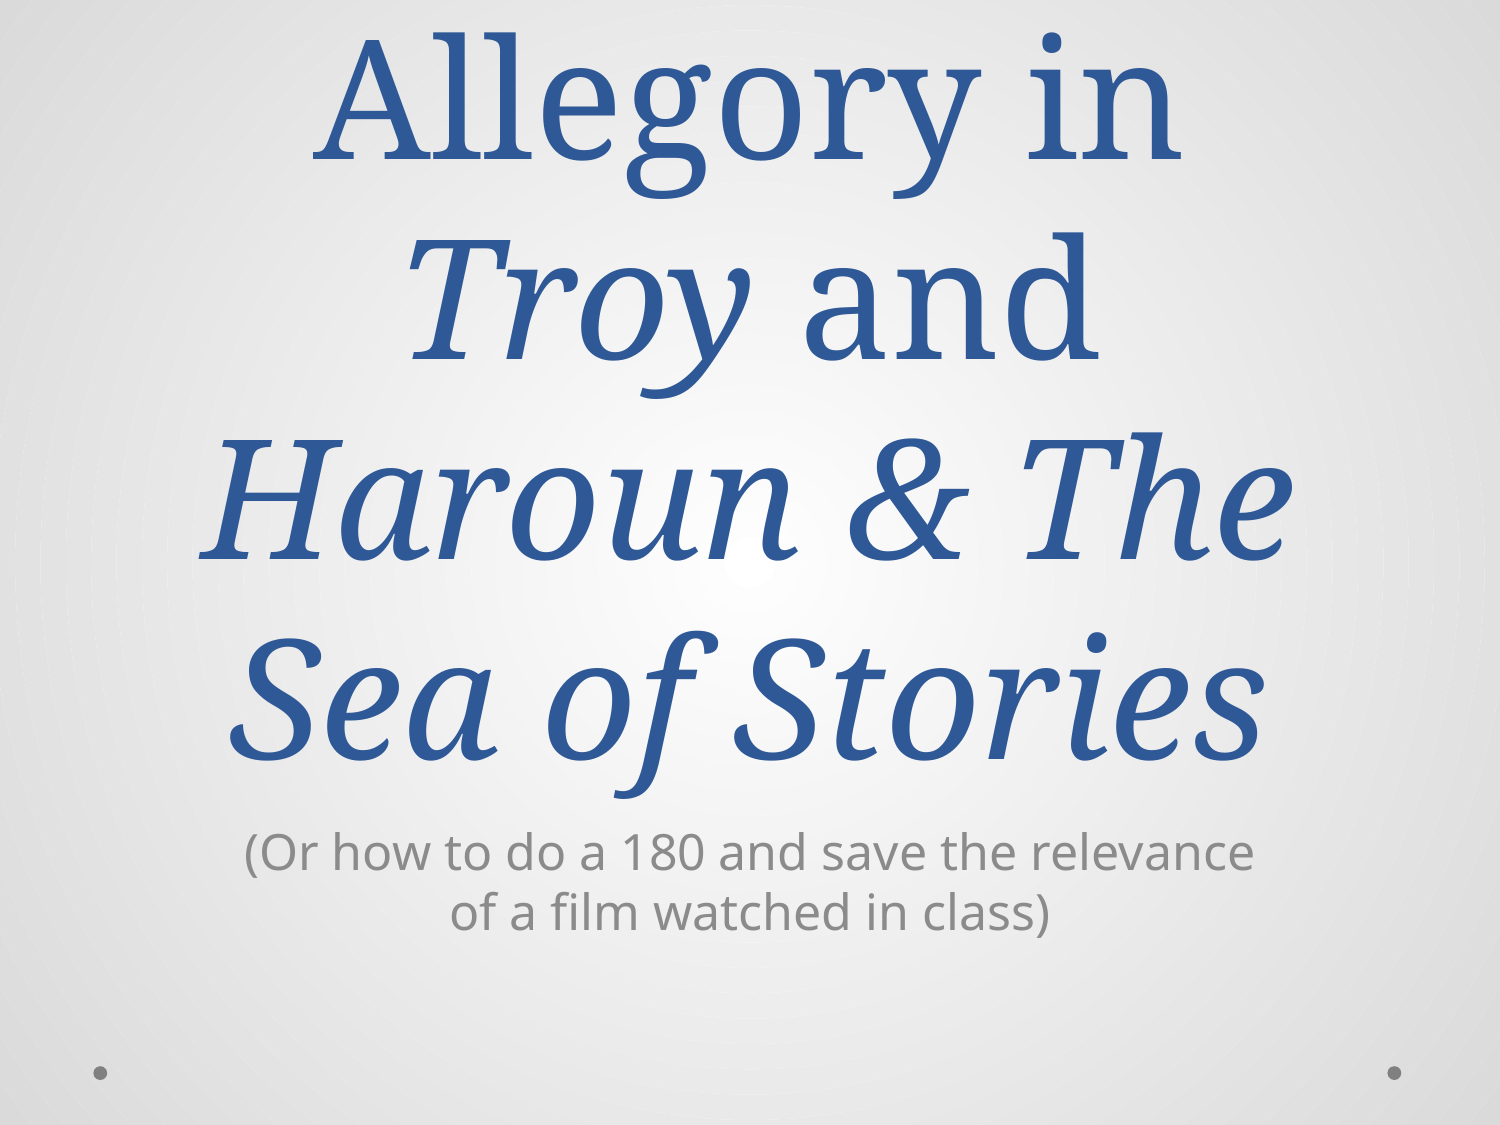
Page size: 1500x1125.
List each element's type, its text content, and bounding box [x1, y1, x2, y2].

title Allegory in Troy and Haroun & The Sea of Stories [112, 99, 1388, 800]
subtitle (Or how to do a 180 and save the relevance of a film watched in class) [225, 812, 1275, 1013]
